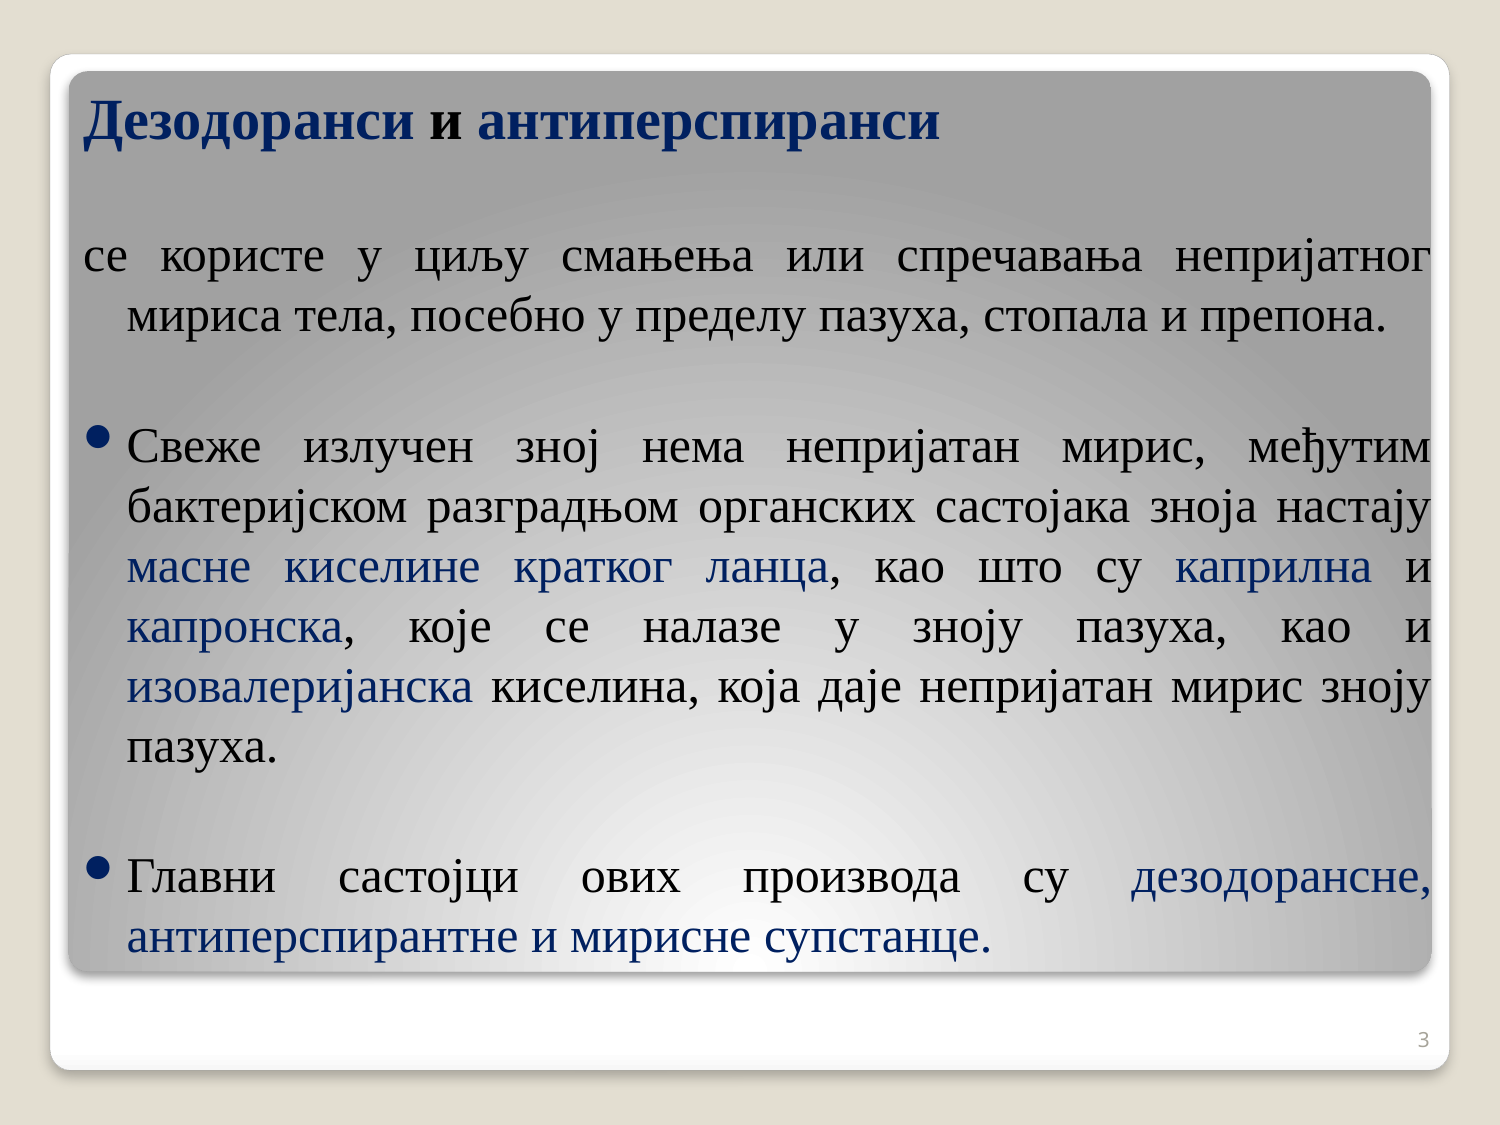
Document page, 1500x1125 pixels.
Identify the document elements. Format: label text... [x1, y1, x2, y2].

list Дезодоранси и антиперспиранси се користе у циљу смањења или спречавања непријатног мириса тела, посебно у пределу пазуха, стопала и препона. Свеже излучен зној нема непријатан мирис, међутим бактеријском разградњом органских састојака зноја настају масне киселине кратког ланцa, као што су каприлна и капронска, које се налазе у зноју пазуха, као и изовалеријанска киселина, која даје непријатан мирис зноју пазуха. Главни састојци ових производа су дезодорансне, антиперспирантне и мирисне супстанце. [53, 66, 1447, 1071]
slide_number 3 [1369, 1002, 1445, 1063]
